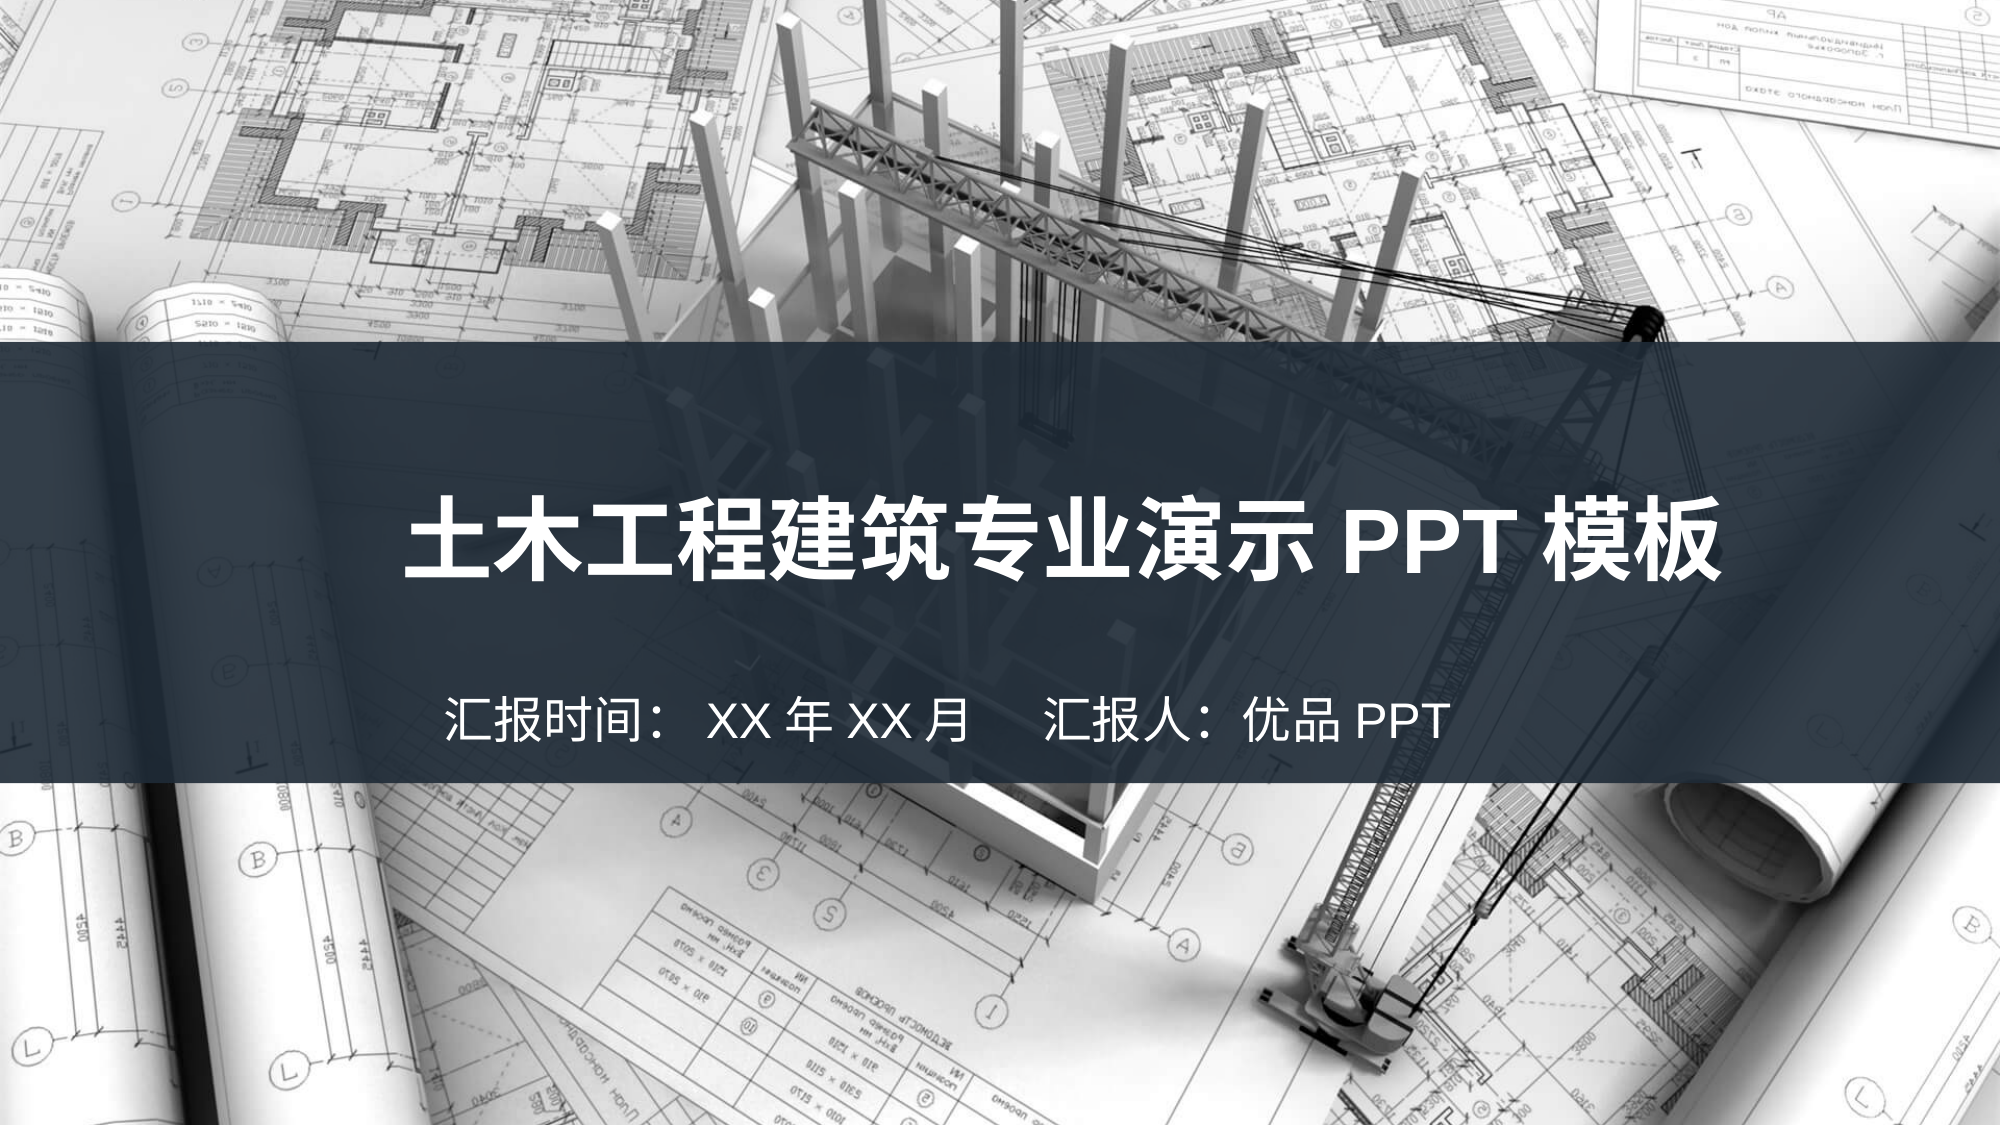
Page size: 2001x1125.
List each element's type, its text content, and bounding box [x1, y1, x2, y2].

text_box 汇报时间：XX年XX月 汇报人：优品PPT [429, 681, 1467, 756]
text_box 土木工程建筑专业演示PPT模板 [386, 474, 1759, 600]
